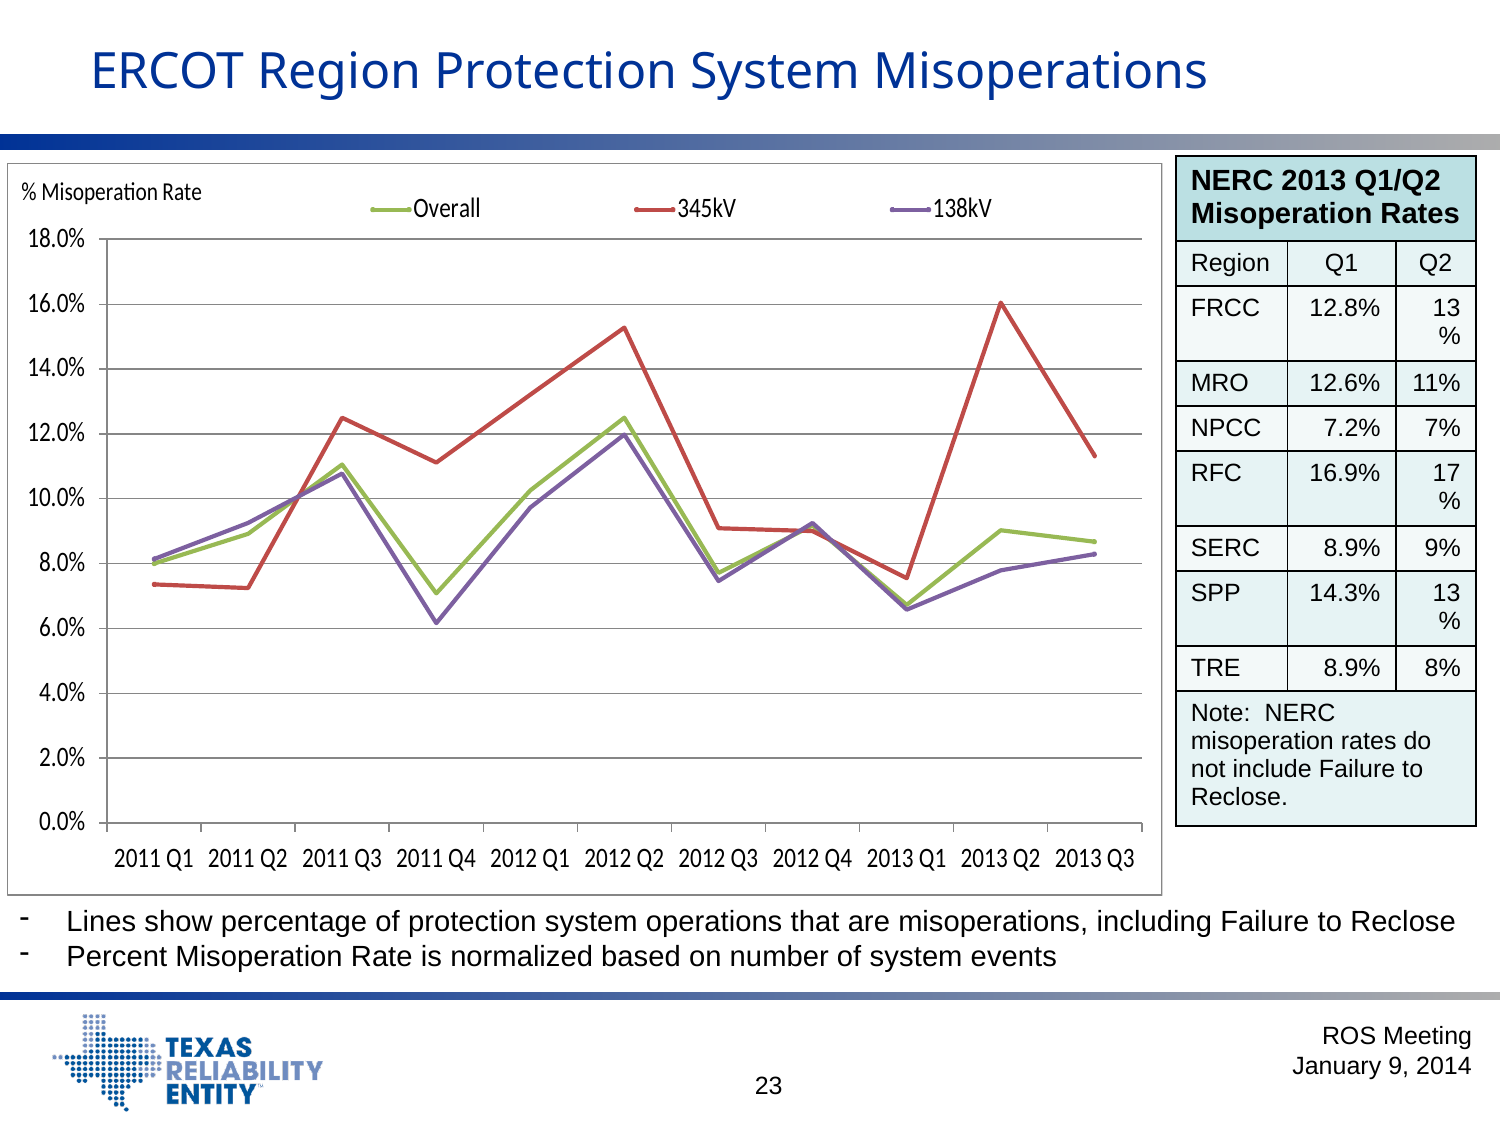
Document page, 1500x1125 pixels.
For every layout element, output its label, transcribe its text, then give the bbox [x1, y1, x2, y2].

table_cell RFC [1177, 452, 1287, 525]
table_cell 12.6% [1288, 362, 1395, 405]
picture [50, 1012, 325, 1113]
table_cell 14.3% [1288, 572, 1395, 645]
table_cell 8.9% [1288, 527, 1395, 570]
table_header NERC 2013 Q1/Q2 Misoperation Rates [1177, 157, 1475, 240]
table_cell 13% [1397, 287, 1475, 360]
table_cell 8% [1397, 647, 1475, 690]
table_cell Note: NERC misoperation rates do not include Failure to Reclose. [1177, 692, 1475, 825]
table_cell Region [1177, 242, 1287, 285]
table_cell FRCC [1177, 287, 1287, 360]
table_cell SPP [1177, 572, 1287, 645]
table_cell 13% [1397, 572, 1475, 645]
table_cell 12.8% [1288, 287, 1395, 360]
table_cell TRE [1177, 647, 1287, 690]
footer ROS Meeting January 9, 2014 [812, 1012, 1488, 1101]
table_cell 7% [1397, 407, 1475, 450]
table_cell MRO [1177, 362, 1287, 405]
picture [6, 162, 1163, 896]
table_cell Q2 [1397, 242, 1475, 285]
table_cell 17% [1397, 452, 1475, 525]
table_cell 16.9% [1288, 452, 1395, 525]
table_cell 8.9% [1288, 647, 1395, 690]
table_cell 7.2% [1288, 407, 1395, 450]
table_cell Q1 [1288, 242, 1395, 285]
table_cell 9% [1397, 527, 1475, 570]
table_cell NPCC [1177, 407, 1287, 450]
table_cell SERC [1177, 527, 1287, 570]
text_box Lines show percentage of protection system operations that are misoperations, including Failure to Reclose Percent Misoperation Rate is normalized based on number of system events [4, 895, 1475, 981]
table_cell 11% [1397, 362, 1475, 405]
title ERCOT Region Protection System Misoperations [75, 12, 1450, 125]
